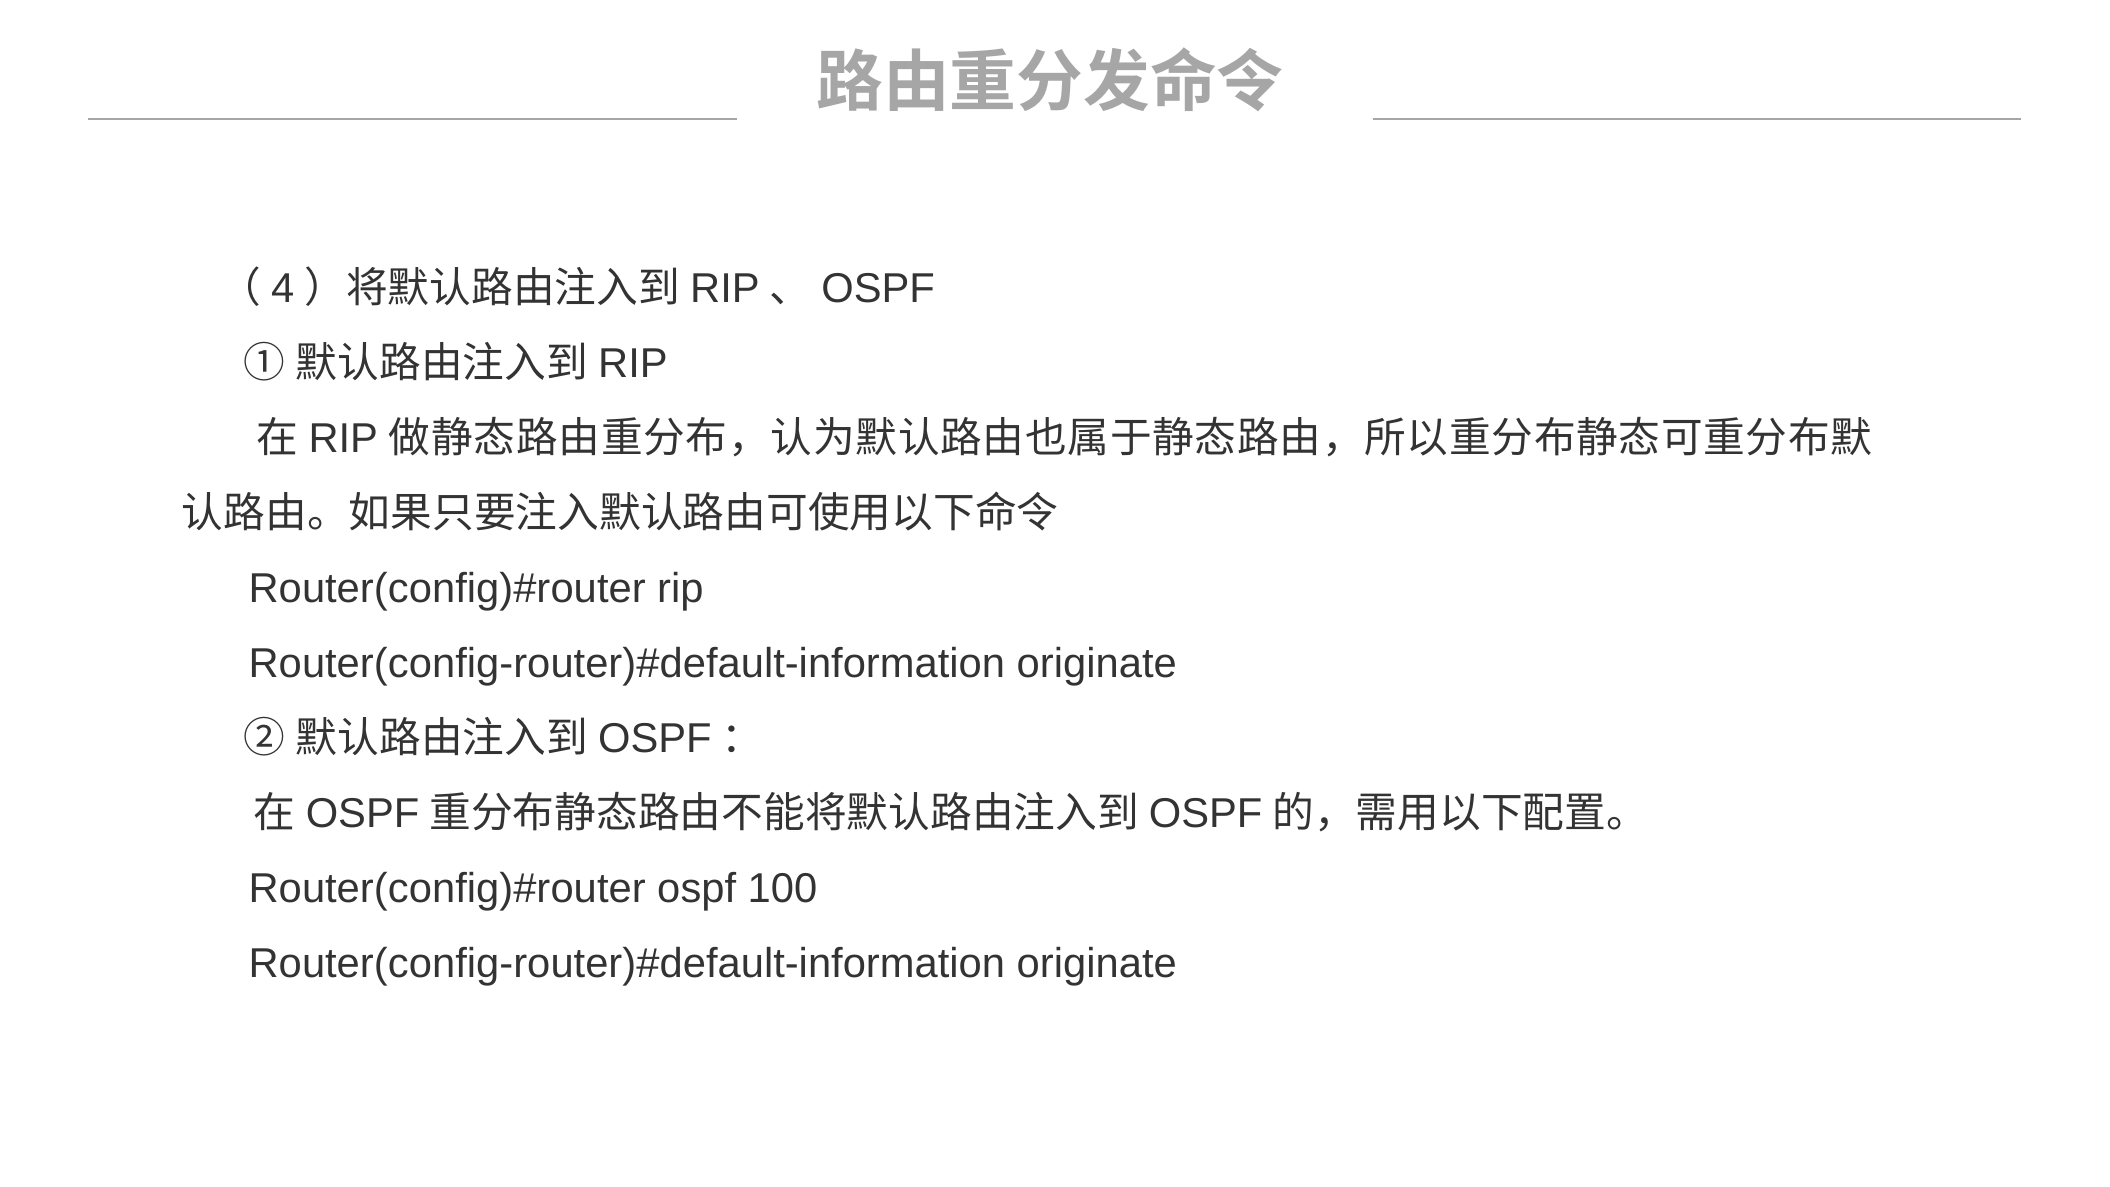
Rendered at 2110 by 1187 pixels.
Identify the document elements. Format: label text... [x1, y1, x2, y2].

text_box 路由重分发命令 [666, 38, 1434, 119]
text_box （4）将默认路由注入到RIP、OSPF ①默认路由注入到RIP 在RIP做静态路由重分布，认为默认路由也属于静态路由，所以重分布静态可重分布默认路由。如果只要注入默认路由可使用以下命令 Router(config)#router rip Router(config-router)#default-information originate ②默认路由注入到OSPF： 在OSPF重分布静态路由不能将默认路由注入到OSPF的，需用以下配置。 Router(config)#router ospf 100 Router(config-router)#default-information originate [167, 228, 1888, 993]
